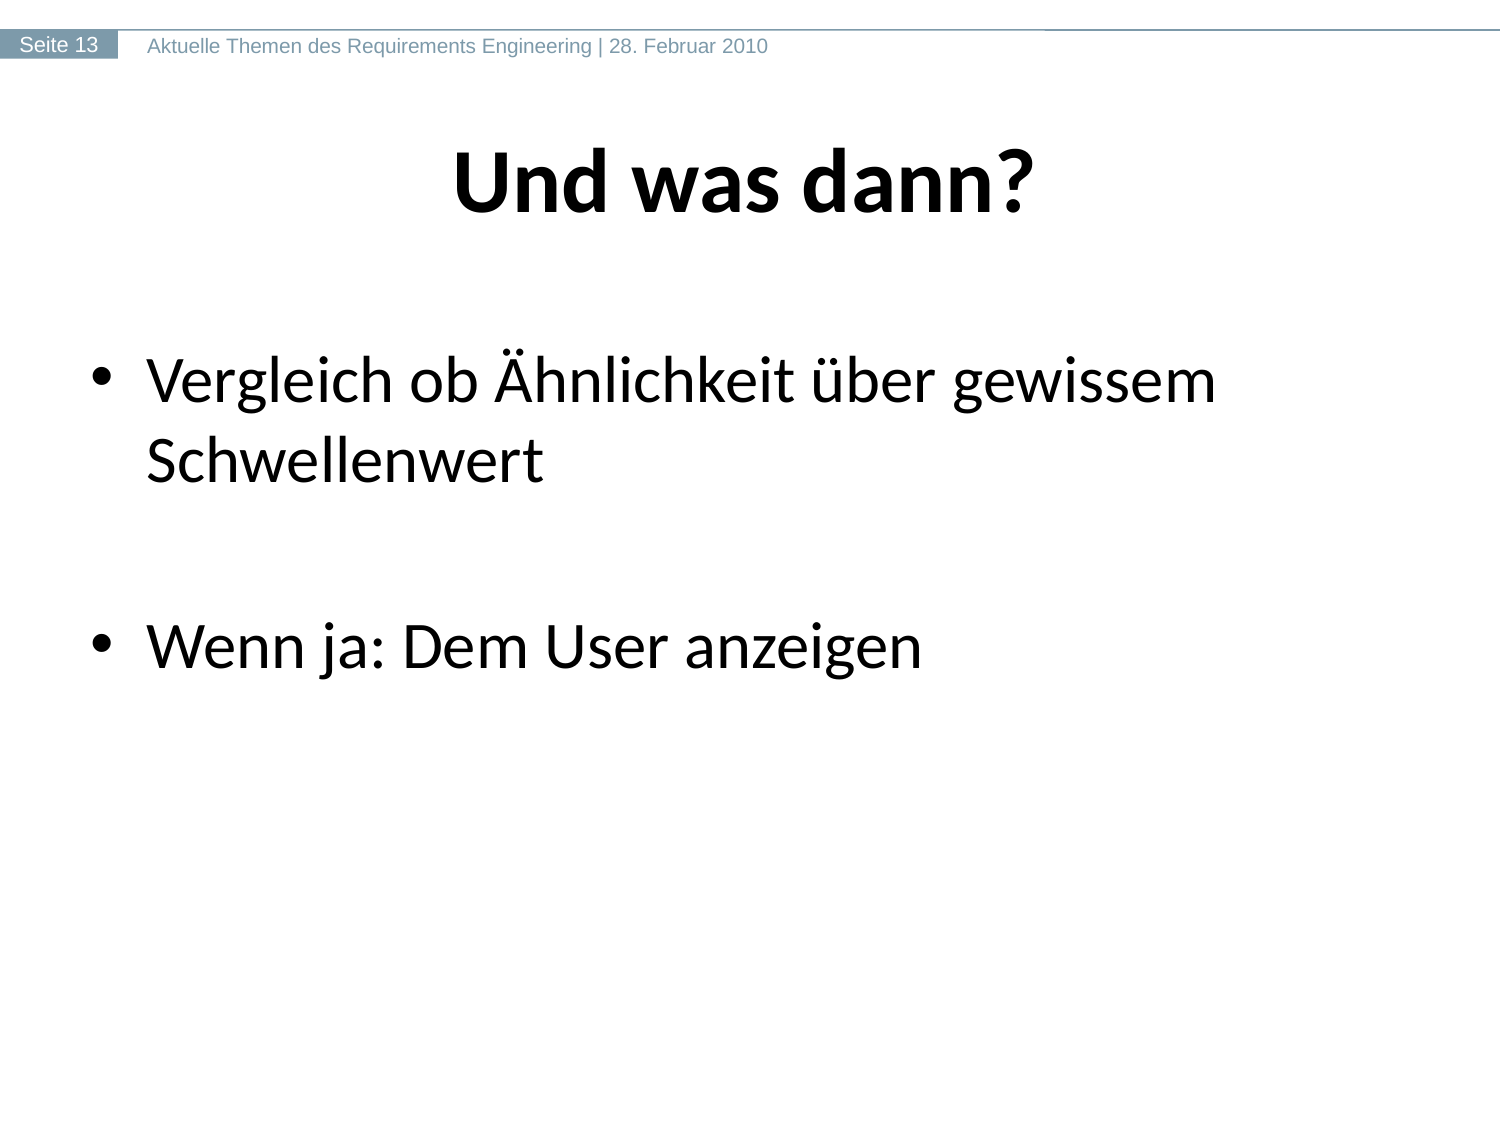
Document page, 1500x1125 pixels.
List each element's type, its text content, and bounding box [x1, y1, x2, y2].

list Vergleich ob Ähnlichkeit über gewissem Schwellenwert Wenn ja: Dem User anzeigen [74, 327, 1426, 1006]
title Und was dann? [70, 81, 1421, 270]
